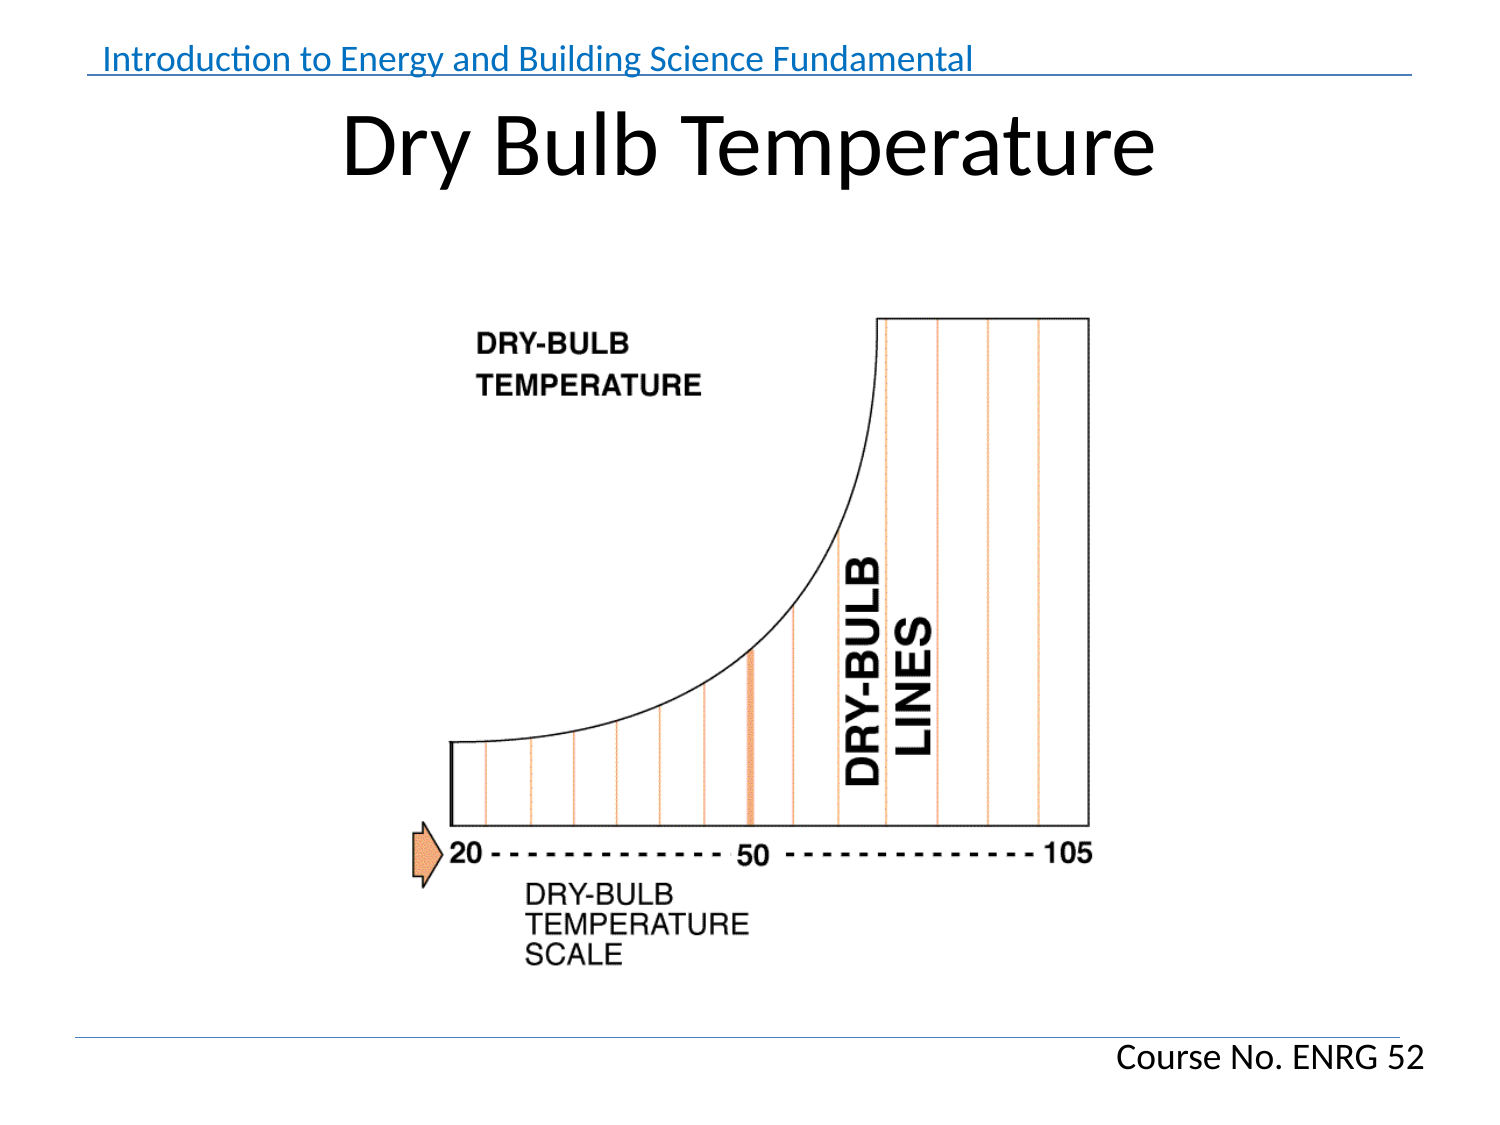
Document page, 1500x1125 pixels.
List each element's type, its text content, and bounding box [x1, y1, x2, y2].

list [324, 262, 1176, 1006]
title Dry Bulb Temperature [75, 45, 1425, 233]
